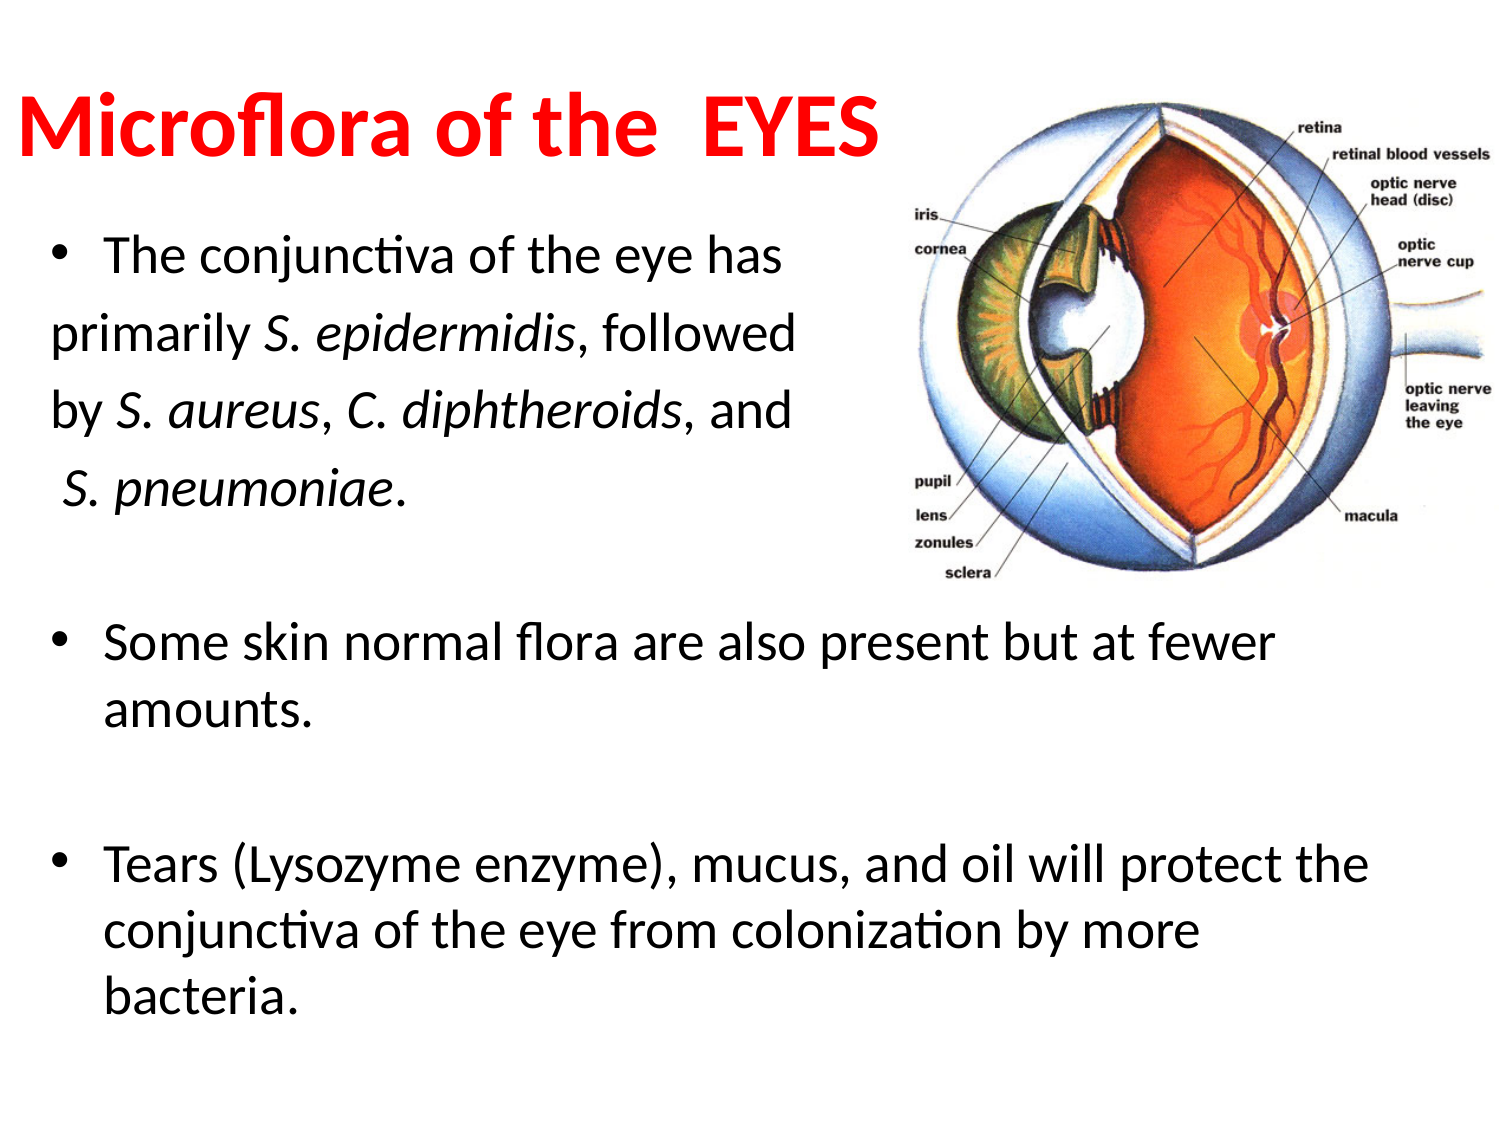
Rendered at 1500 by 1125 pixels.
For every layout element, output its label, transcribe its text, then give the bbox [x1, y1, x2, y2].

picture [908, 89, 1499, 588]
list The conjunctiva of the eye has primarily S. epidermidis, followed by S. aureus, C. diphtheroids, and S. pneumoniae. Some skin normal flora are also present but at fewer amounts. Tears (Lysozyme enzyme), mucus, and oil will protect the conjunctiva of the eye from colonization by more bacteria. [35, 210, 1425, 1035]
title Microflora of the EYES [0, 42, 1351, 197]
